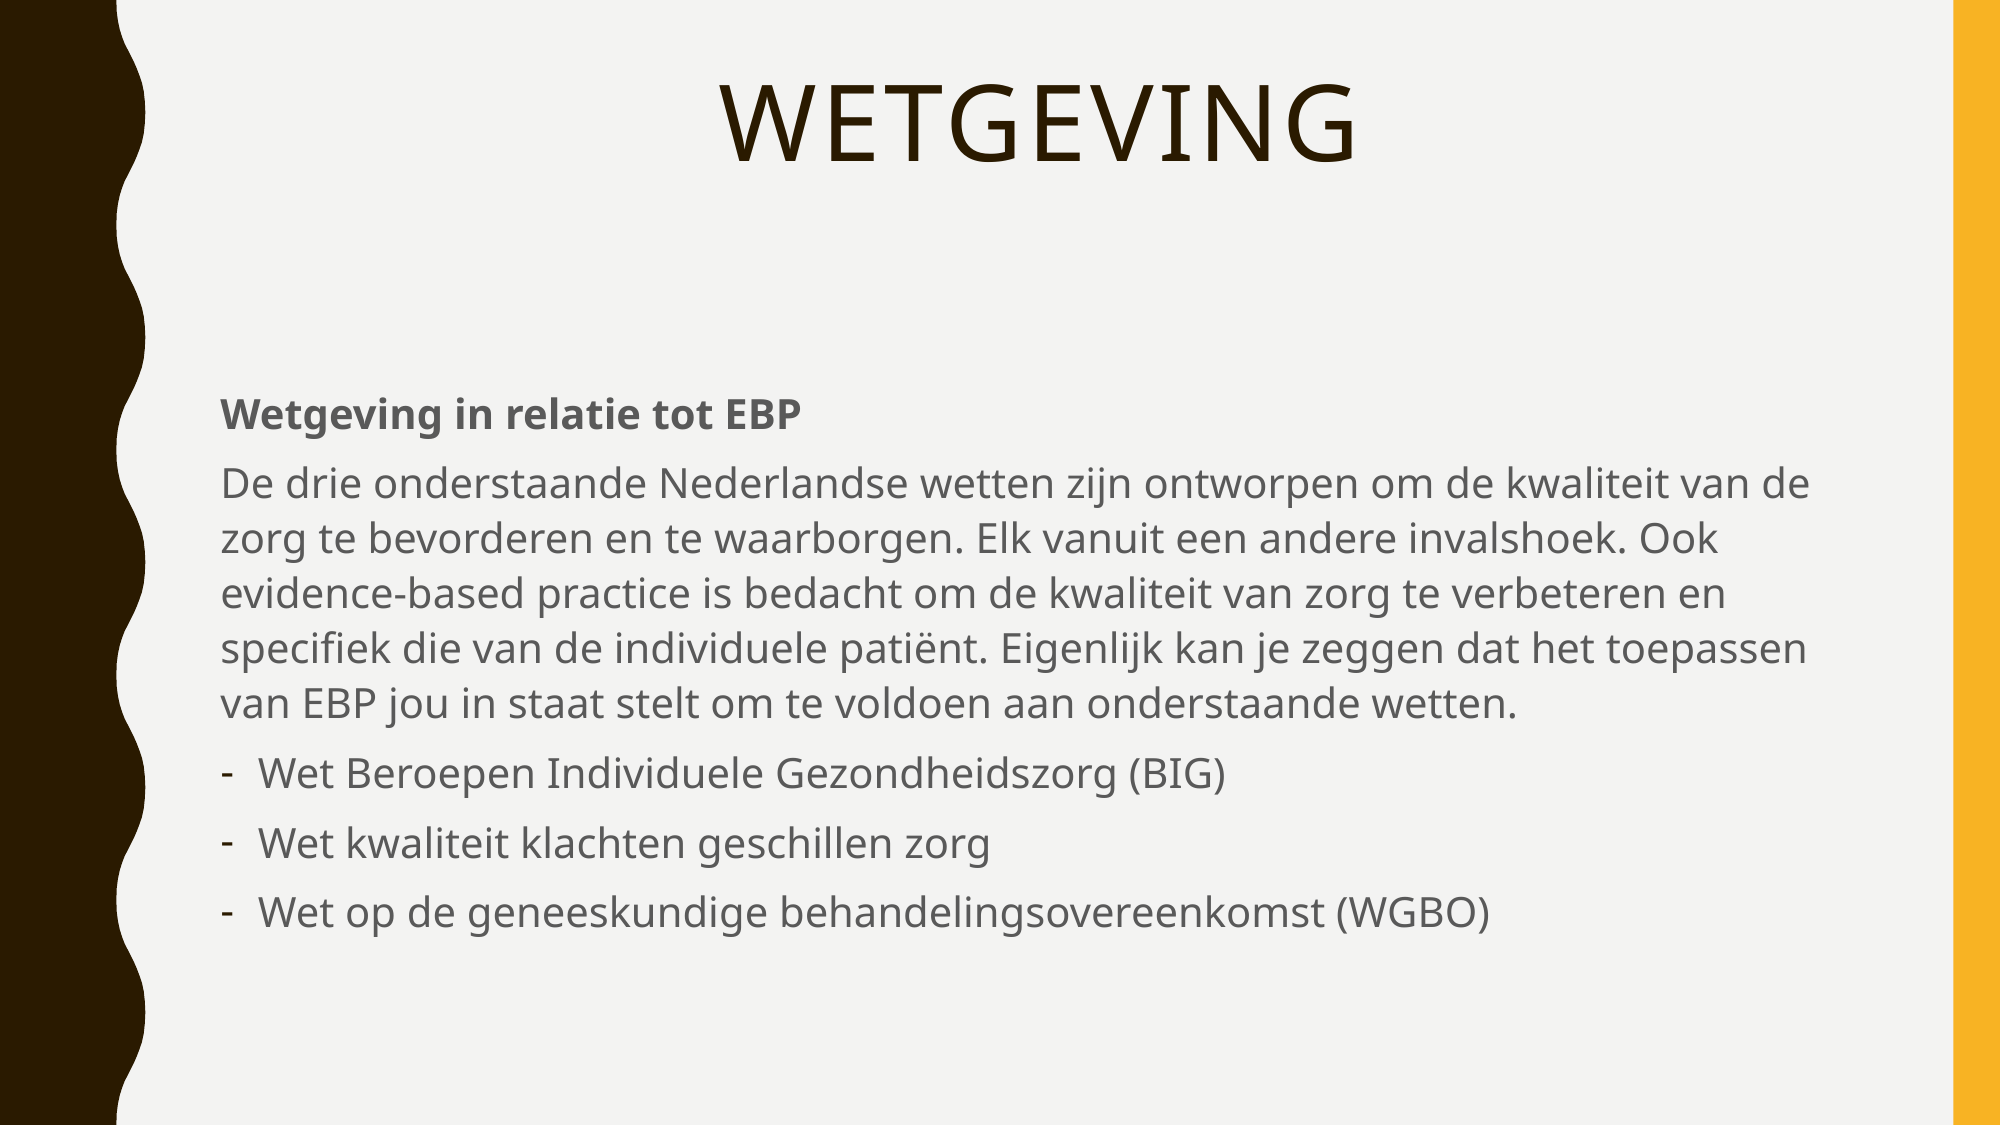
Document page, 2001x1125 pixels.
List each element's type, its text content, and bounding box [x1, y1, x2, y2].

list Wetgeving in relatie tot EBP De drie onderstaande Nederlandse wetten zijn ontworpen om de kwaliteit van de zorg te bevorderen en te waarborgen. Elk vanuit een andere invalshoek. Ook evidence-based practice is bedacht om de kwaliteit van zorg te verbeteren en specifiek die van de individuele patiënt. Eigenlijk kan je zeggen dat het toepassen van EBP jou in staat stelt om te voldoen aan onderstaande wetten. Wet Beroepen Individuele Gezondheidszorg (BIG) Wet kwaliteit klachten geschillen zorg Wet op de geneeskundige behandelingsovereenkomst (WGBO) [205, 375, 1875, 965]
title Wetgeving [205, 62, 1875, 308]
